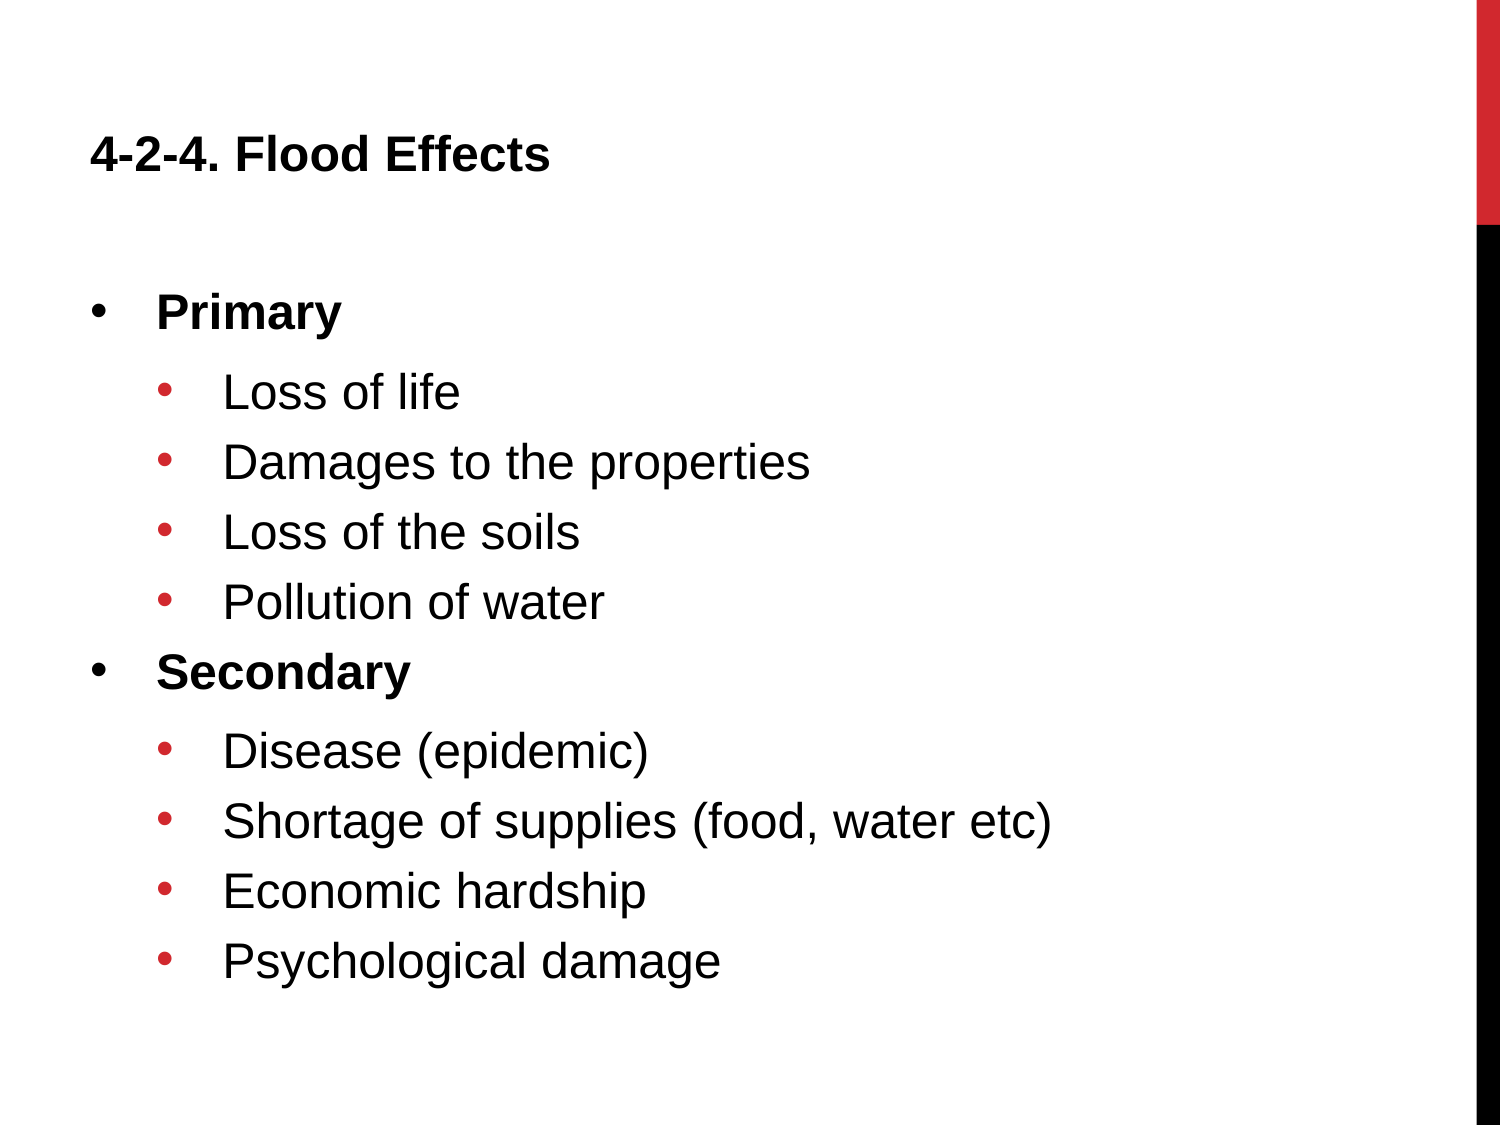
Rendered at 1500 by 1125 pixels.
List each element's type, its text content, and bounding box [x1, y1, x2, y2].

list 4-2-4. Flood Effects Primary Loss of life Damages to the properties Loss of the soils Pollution of water Secondary Disease (epidemic) Shortage of supplies (food, water etc) Economic hardship Psychological damage [75, 113, 1325, 1005]
